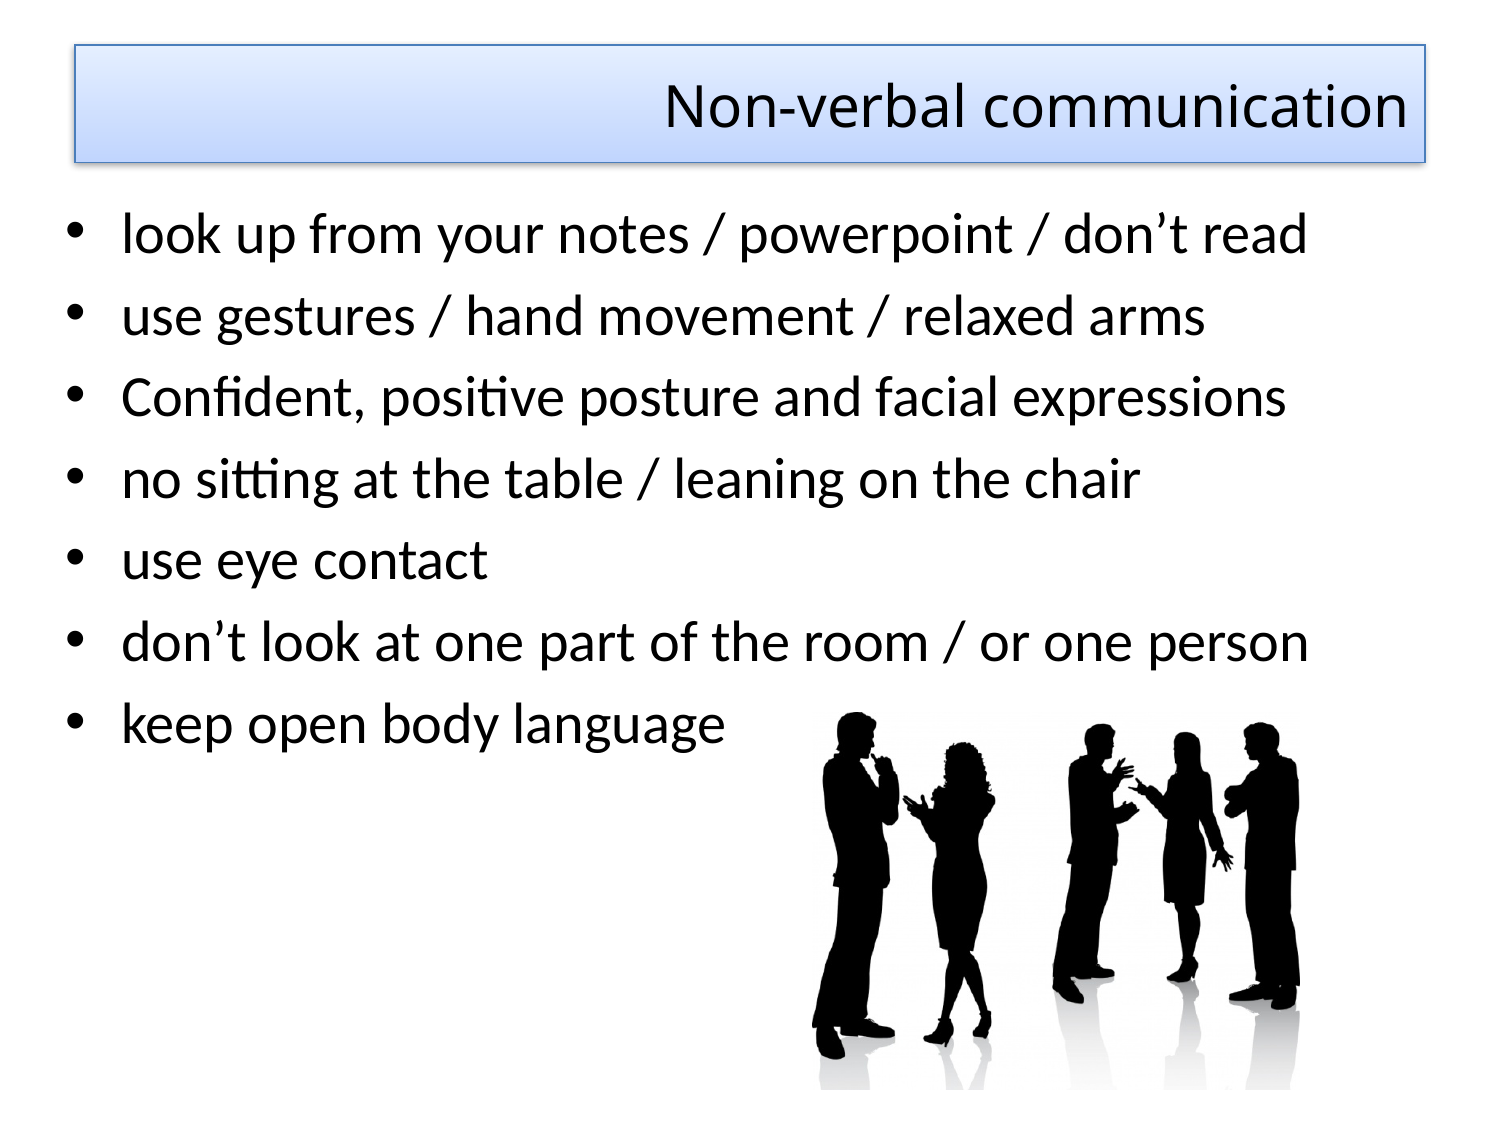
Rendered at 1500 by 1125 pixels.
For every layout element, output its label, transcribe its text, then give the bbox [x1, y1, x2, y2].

picture [812, 712, 1301, 1090]
list look up from your notes / powerpoint / don’t read use gestures / hand movement / relaxed arms Confident, positive posture and facial expressions no sitting at the table / leaning on the chair use eye contact don’t look at one part of the room / or one person keep open body language [49, 187, 1451, 713]
title Non-verbal communication [74, 44, 1426, 163]
